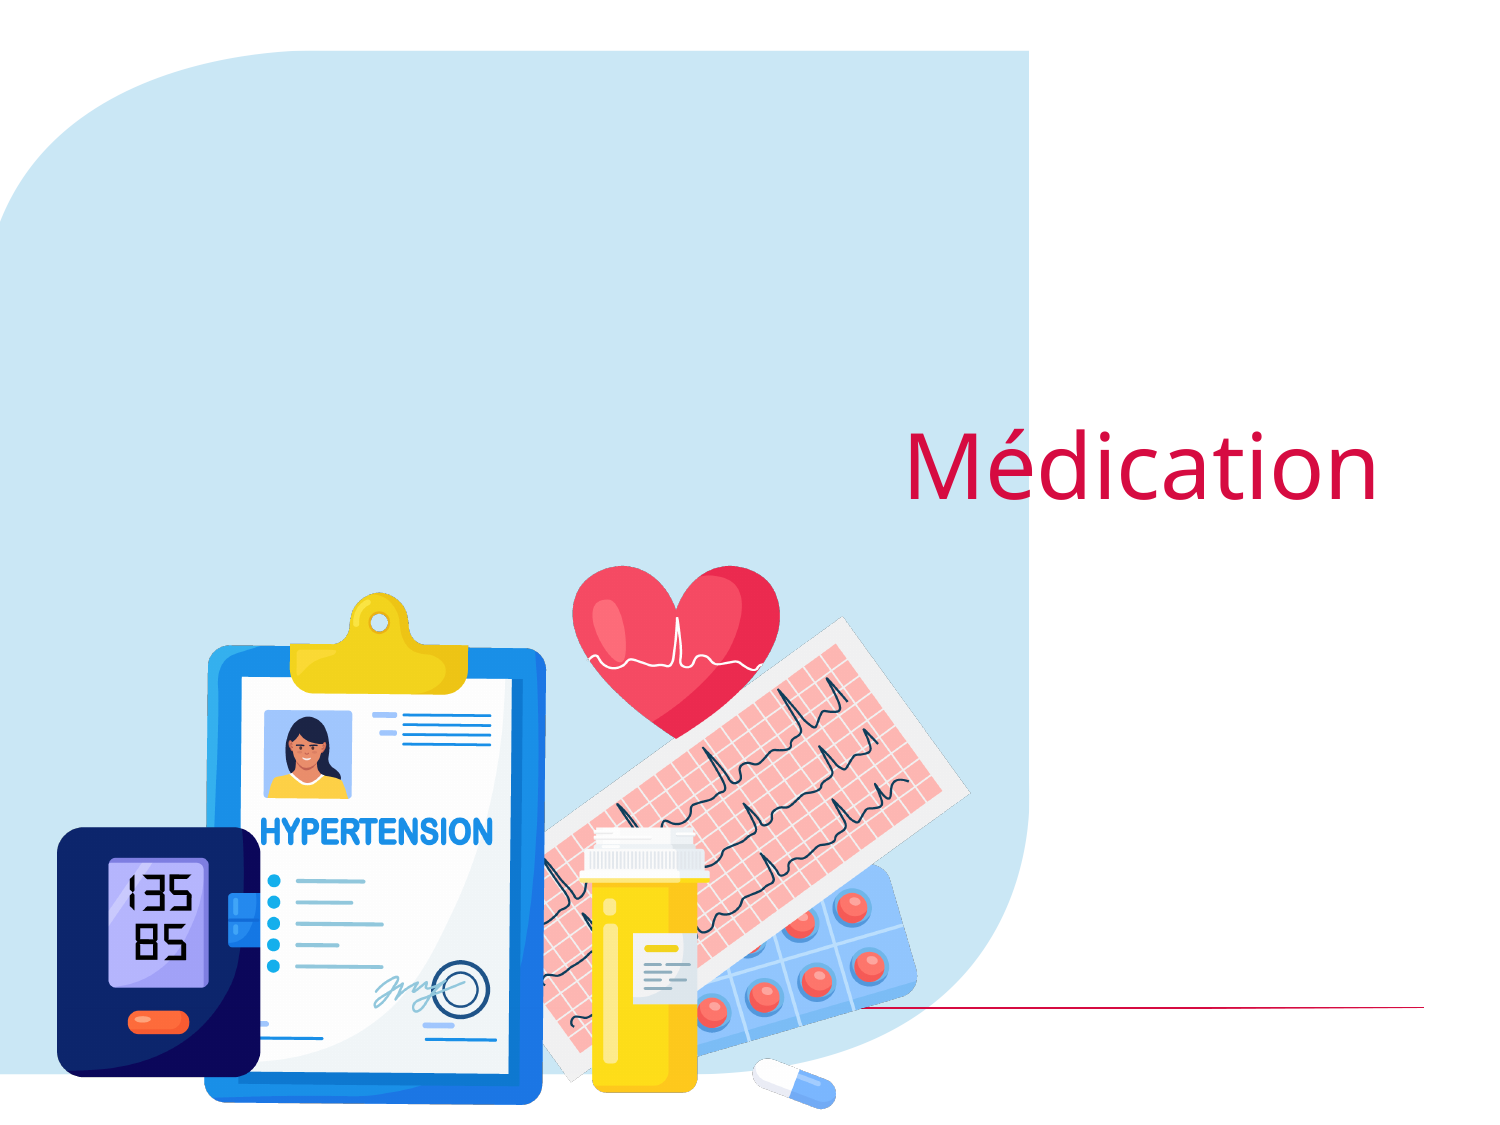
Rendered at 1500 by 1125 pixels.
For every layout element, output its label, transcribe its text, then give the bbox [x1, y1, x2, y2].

title Médication [714, 23, 1397, 916]
picture [0, 0, 1500, 1125]
